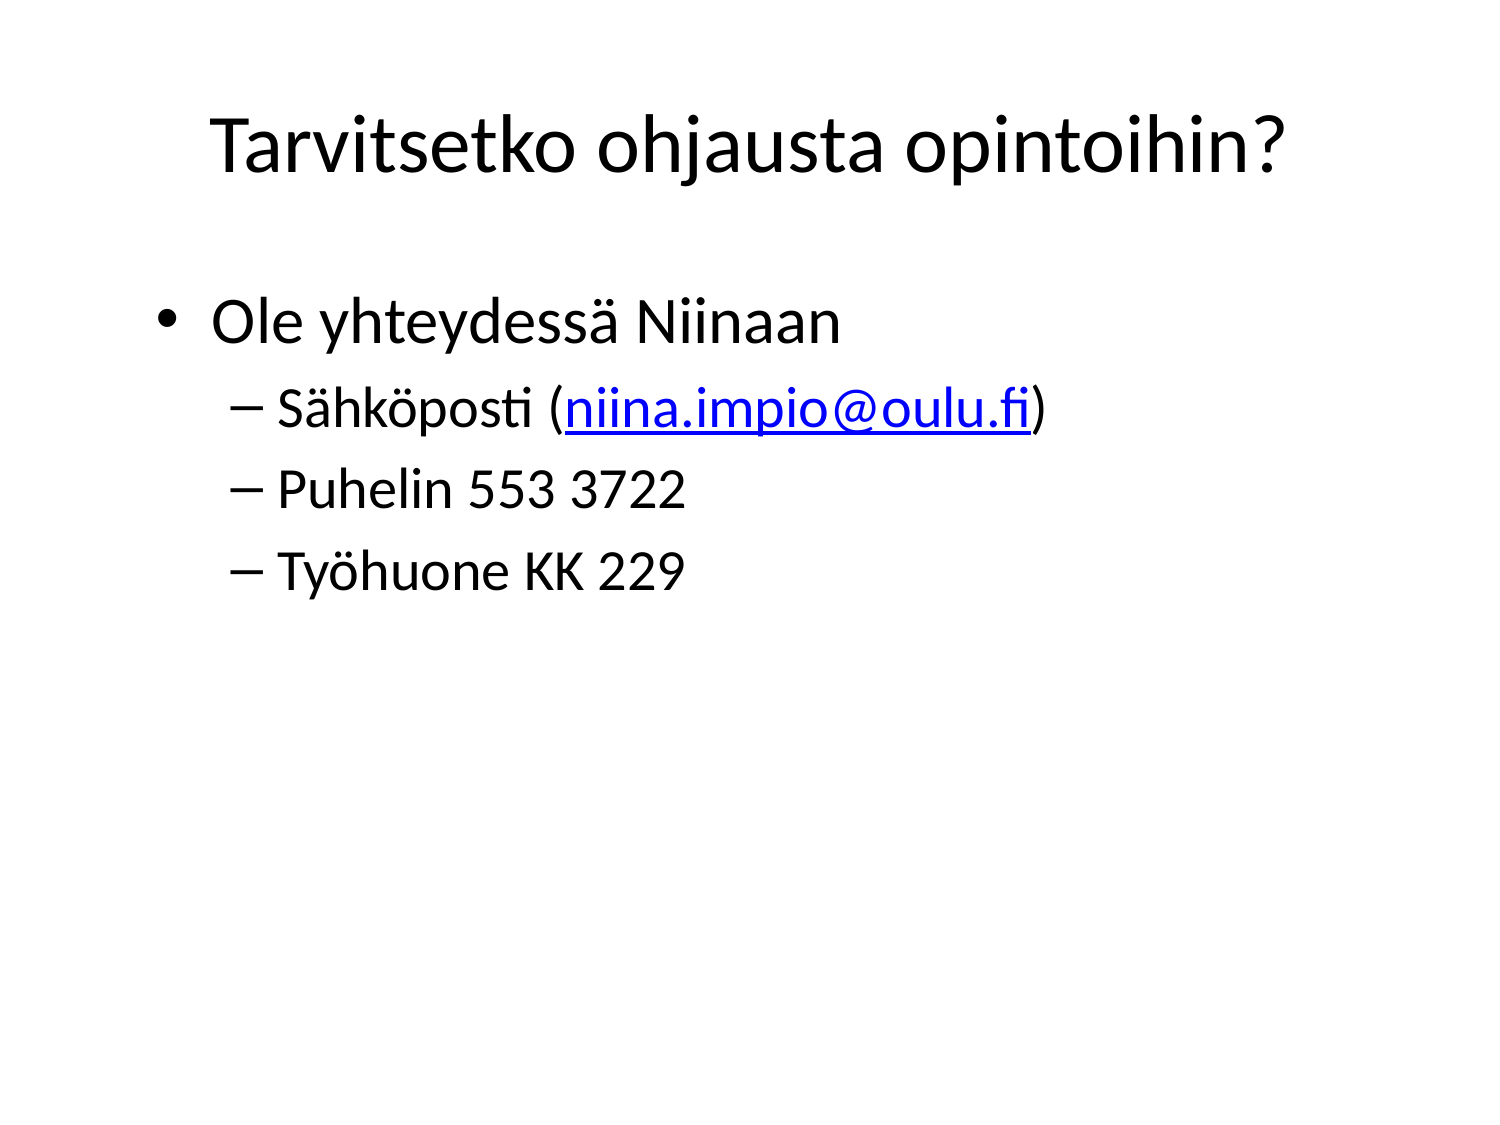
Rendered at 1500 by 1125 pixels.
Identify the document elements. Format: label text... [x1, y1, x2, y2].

title Tarvitsetko ohjausta opintoihin? [75, 45, 1425, 233]
list Ole yhteydessä Niinaan Sähköposti (niina.impio@oulu.fi) Puhelin 553 3722 Työhuone KK 229 [140, 269, 1425, 1005]
